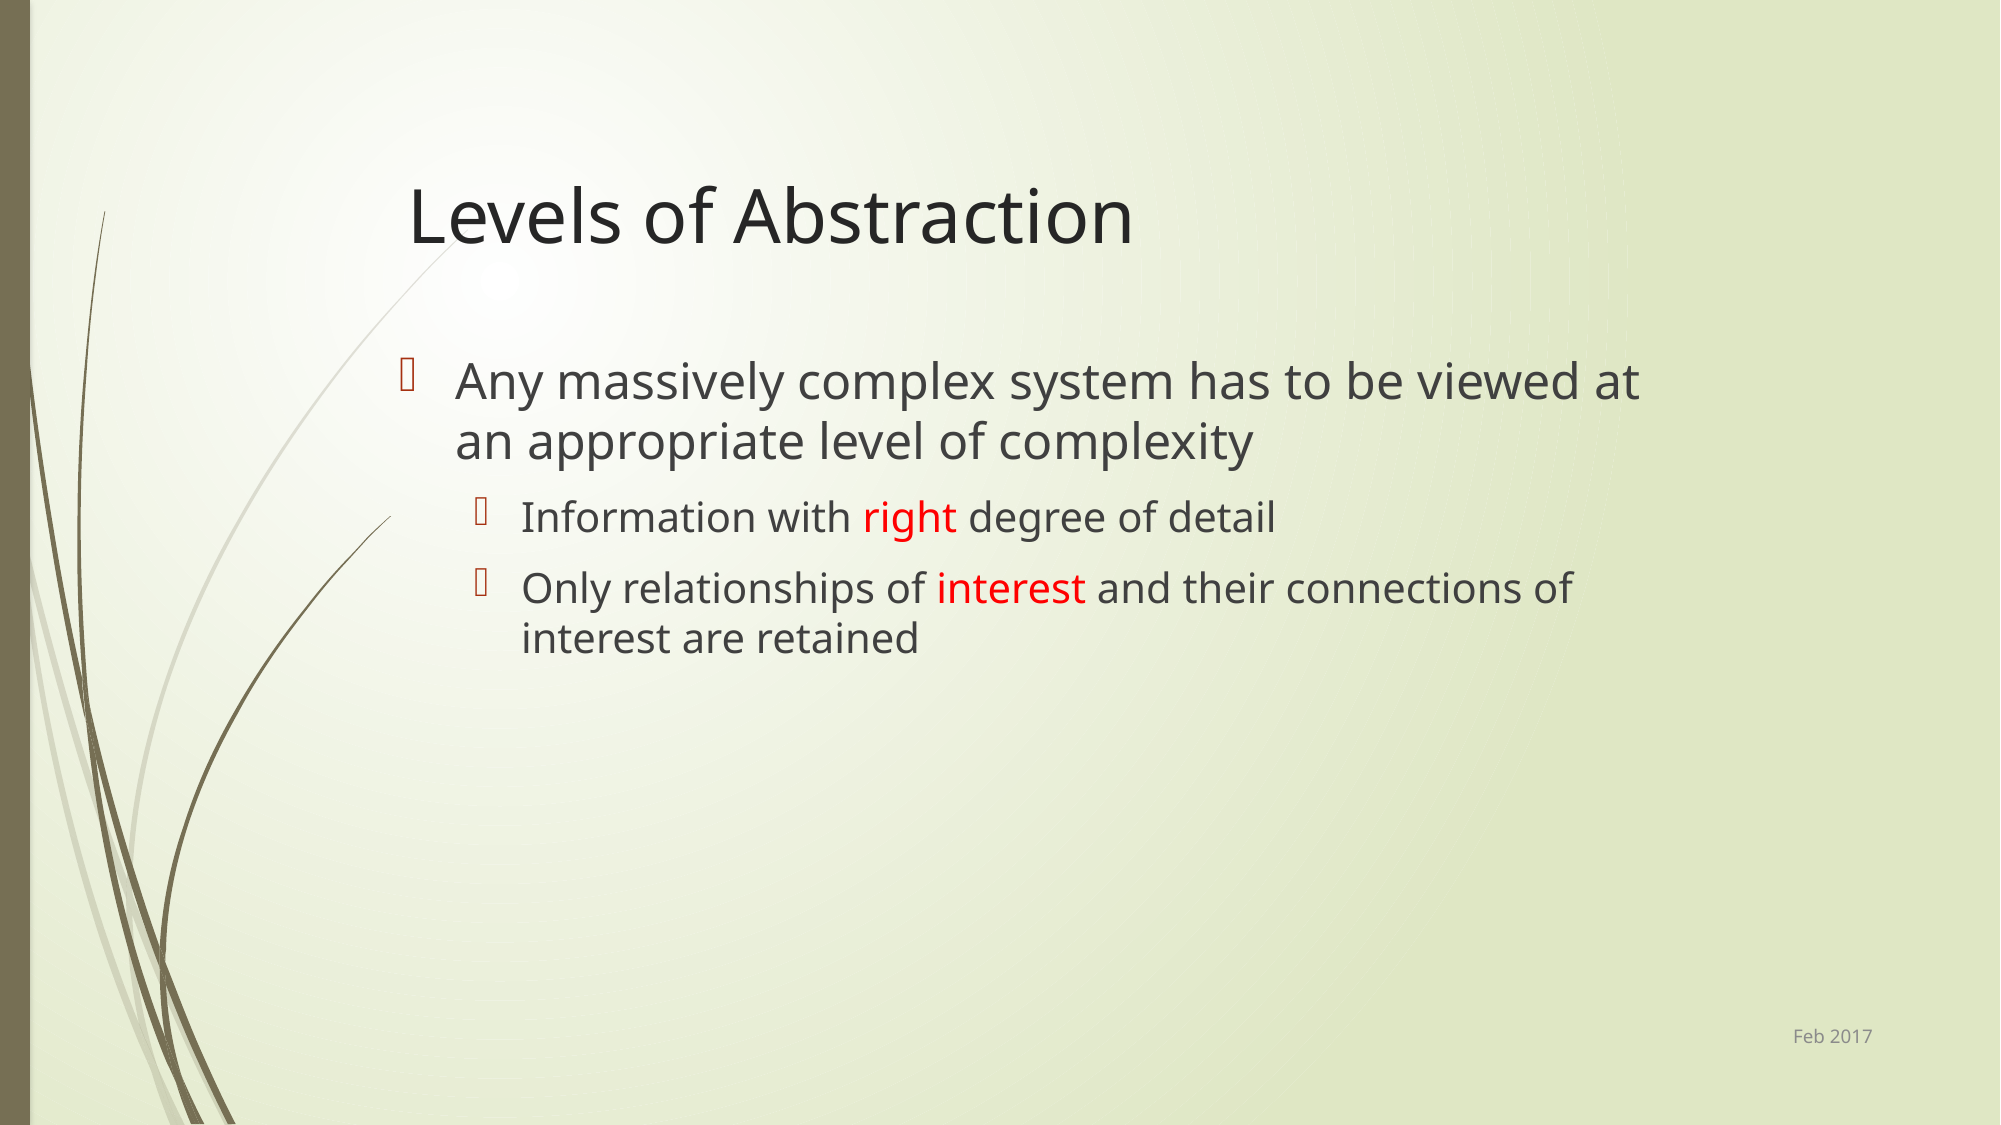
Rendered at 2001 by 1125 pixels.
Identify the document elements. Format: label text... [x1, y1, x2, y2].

title Levels of Abstraction [392, 141, 1732, 267]
list Any massively complex system has to be viewed at an appropriate level of complexity Information with right degree of detail Only relationships of interest and their connections of interest are retained [384, 342, 1715, 1030]
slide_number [1699, 1005, 1888, 1067]
